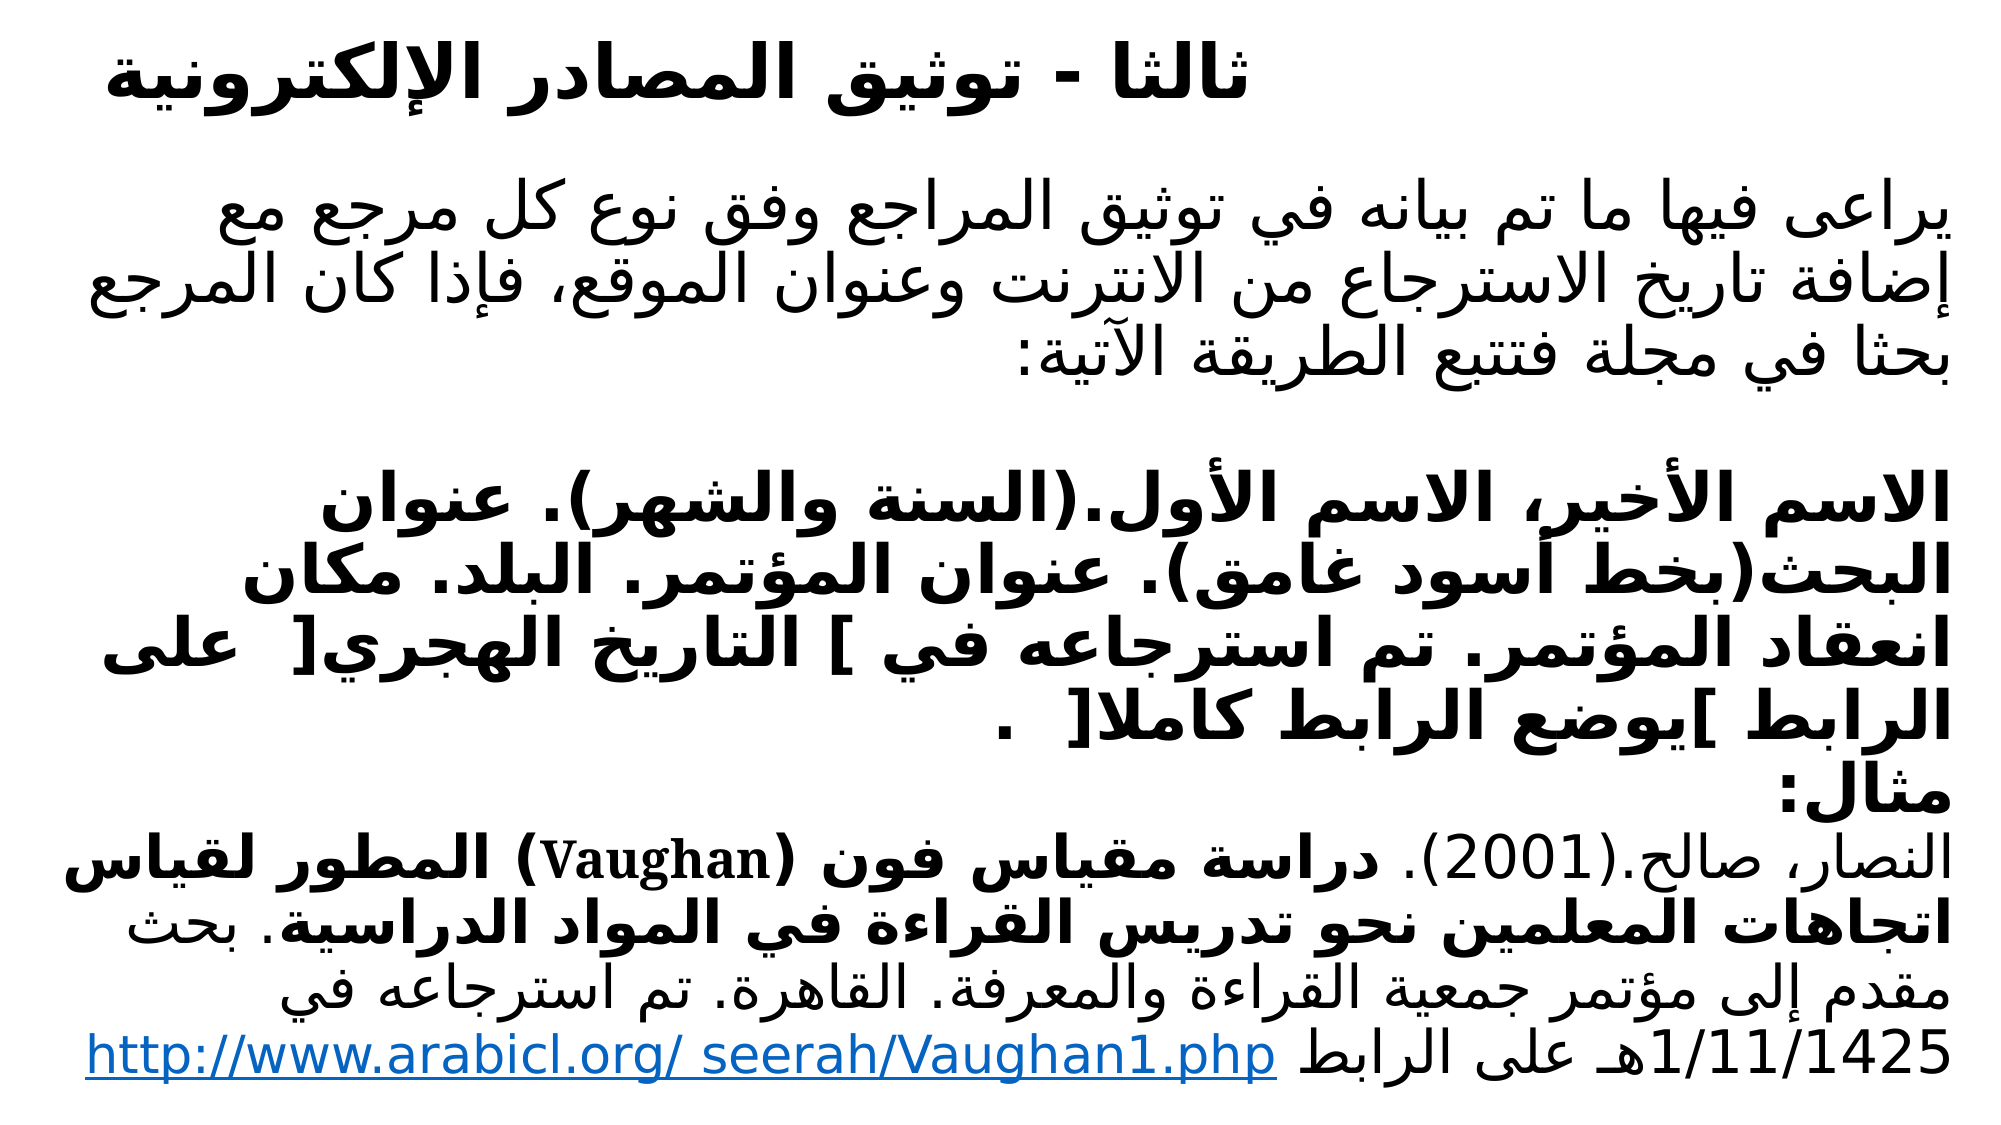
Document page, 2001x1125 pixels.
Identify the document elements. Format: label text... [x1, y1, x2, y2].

title ثالثا - توثيق المصادر الإلكترونية يراعى فيها ما تم بيانه في توثيق المراجع وفق نوع كل مرجع مع إضافة تاريخ الاسترجاع من الانترنت وعنوان الموقع، فإذا كان المرجع بحثا في مجلة فتتبع الطريقة الآتية: الاسم الأخير، الاسم الأول.(السنة والشهر). عنوان البحث(بخط أسود غامق). عنوان المؤتمر. البلد. مكان انعقاد المؤتمر. تم استرجاعه في ] التاريخ الهجري[ على الرابط ]يوضع الرابط كاملا[ . مثال: النصار، صالح.(2001). دراسة مقياس فون (Vaughan) المطور لقياس اتجاهات المعلمين نحو تدريس القراءة في المواد الدراسية. بحث مقدم إلى مؤتمر جمعية القراءة والمعرفة. القاهرة. تم استرجاعه في 1/11/1425هـ على الرابط http://www.arabicl.org/ seerah/Vaughan1.php [33, 20, 1971, 1100]
